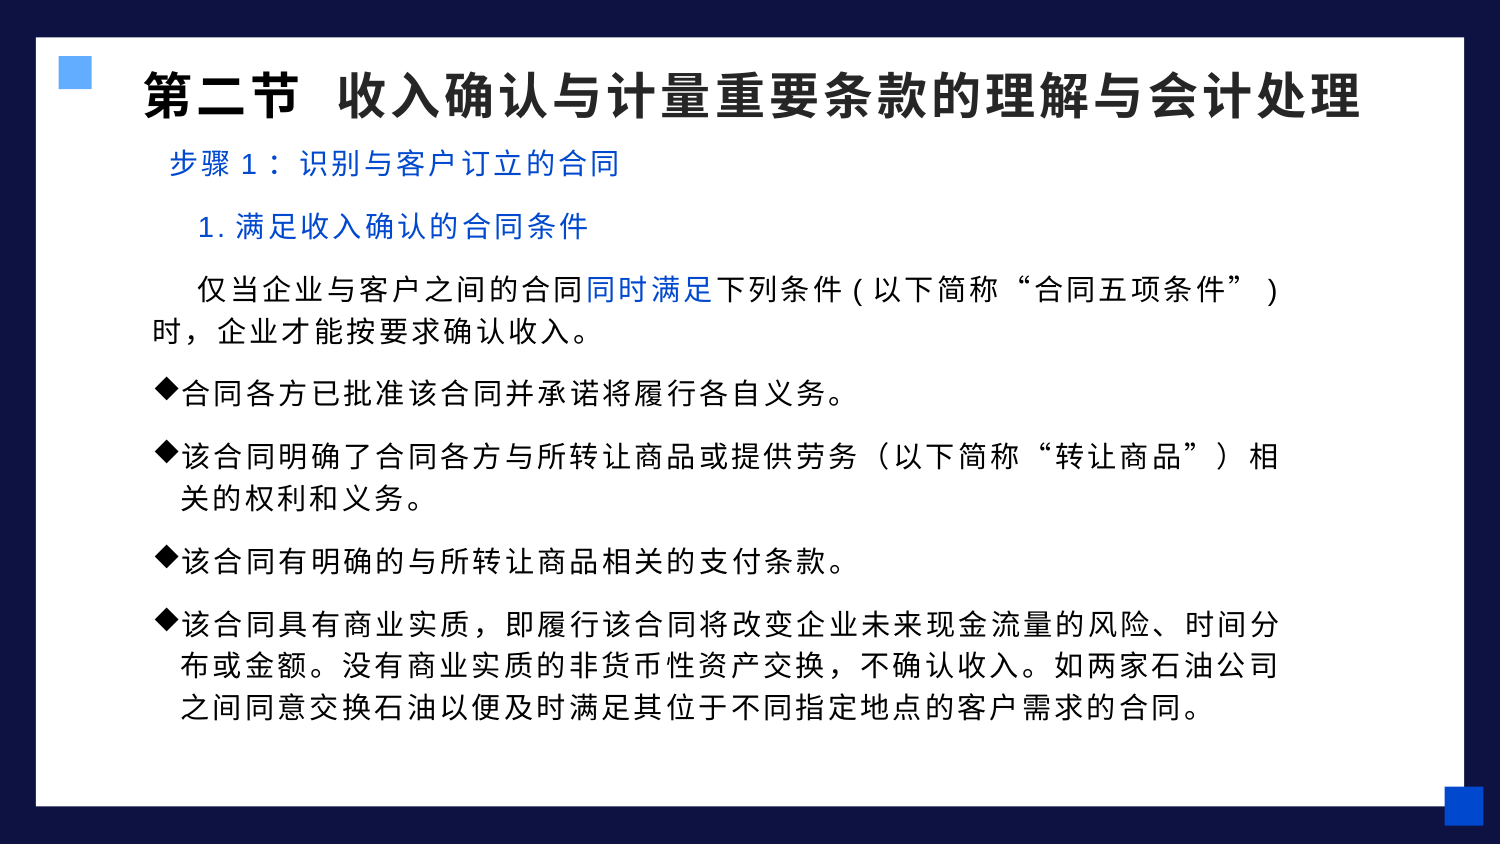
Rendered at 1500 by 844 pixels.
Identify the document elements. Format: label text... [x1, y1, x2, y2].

list 步骤1：识别与客户订立的合同 1.满足收入确认的合同条件 仅当企业与客户之间的合同同时满足下列条件(以下简称“合同五项条件”)时，企业才能按要求确认收入。 合同各方已批准该合同并承诺将履行各自义务。 该合同明确了合同各方与所转让商品或提供劳务（以下简称“转让商品”）相关的权利和义务。 该合同有明确的与所转让商品相关的支付条款。 该合同具有商业实质，即履行该合同将改变企业未来现金流量的风险、时间分布或金额。没有商业实质的非货币性资产交换，不确认收入。如两家石油公司之间同意交换石油以便及时满足其位于不同指定地点的客户需求的合同。 [135, 138, 1321, 563]
title 第二节 收入确认与计量重要条款的理解与会计处理 [99, 43, 1401, 134]
